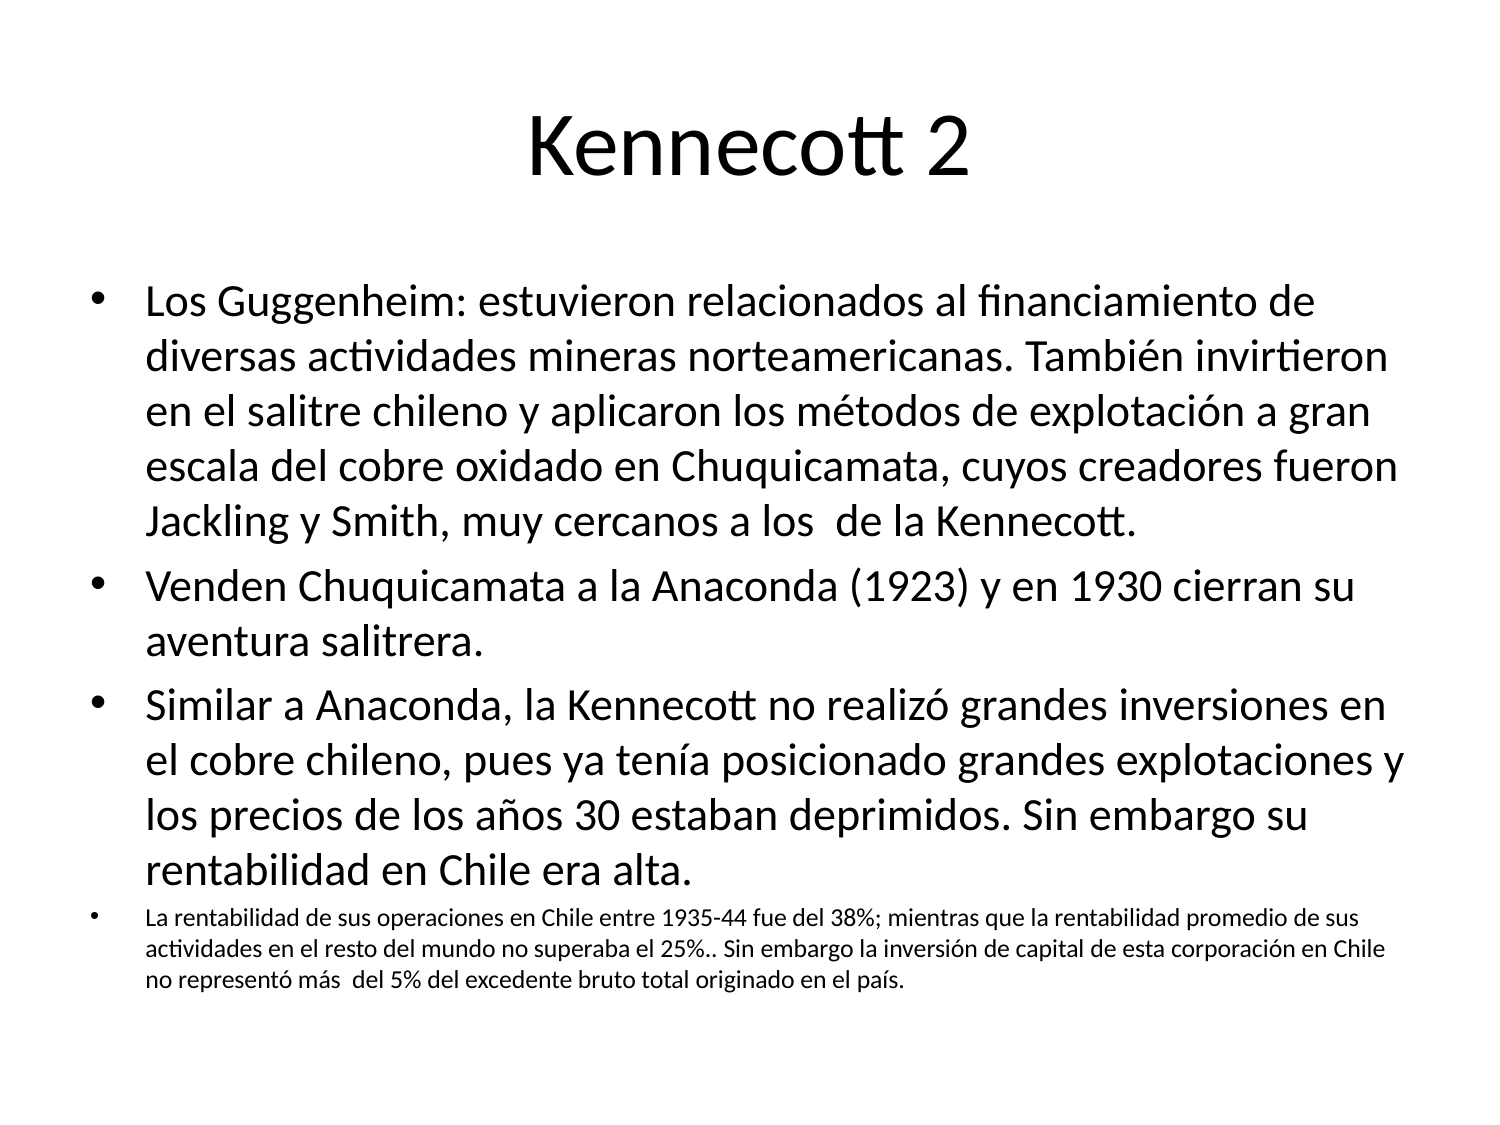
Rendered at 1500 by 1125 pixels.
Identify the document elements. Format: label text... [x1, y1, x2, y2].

list Los Guggenheim: estuvieron relacionados al financiamiento de diversas actividades mineras norteamericanas. También invirtieron en el salitre chileno y aplicaron los métodos de explotación a gran escala del cobre oxidado en Chuquicamata, cuyos creadores fueron Jackling y Smith, muy cercanos a los de la Kennecott. Venden Chuquicamata a la Anaconda (1923) y en 1930 cierran su aventura salitrera. Similar a Anaconda, la Kennecott no realizó grandes inversiones en el cobre chileno, pues ya tenía posicionado grandes explotaciones y los precios de los años 30 estaban deprimidos. Sin embargo su rentabilidad en Chile era alta. La rentabilidad de sus operaciones en Chile entre 1935-44 fue del 38%; mientras que la rentabilidad promedio de sus actividades en el resto del mundo no superaba el 25%.. Sin embargo la inversión de capital de esta corporación en Chile no representó más del 5% del excedente bruto total originado en el país. [75, 262, 1425, 1005]
title Kennecott 2 [75, 45, 1425, 233]
